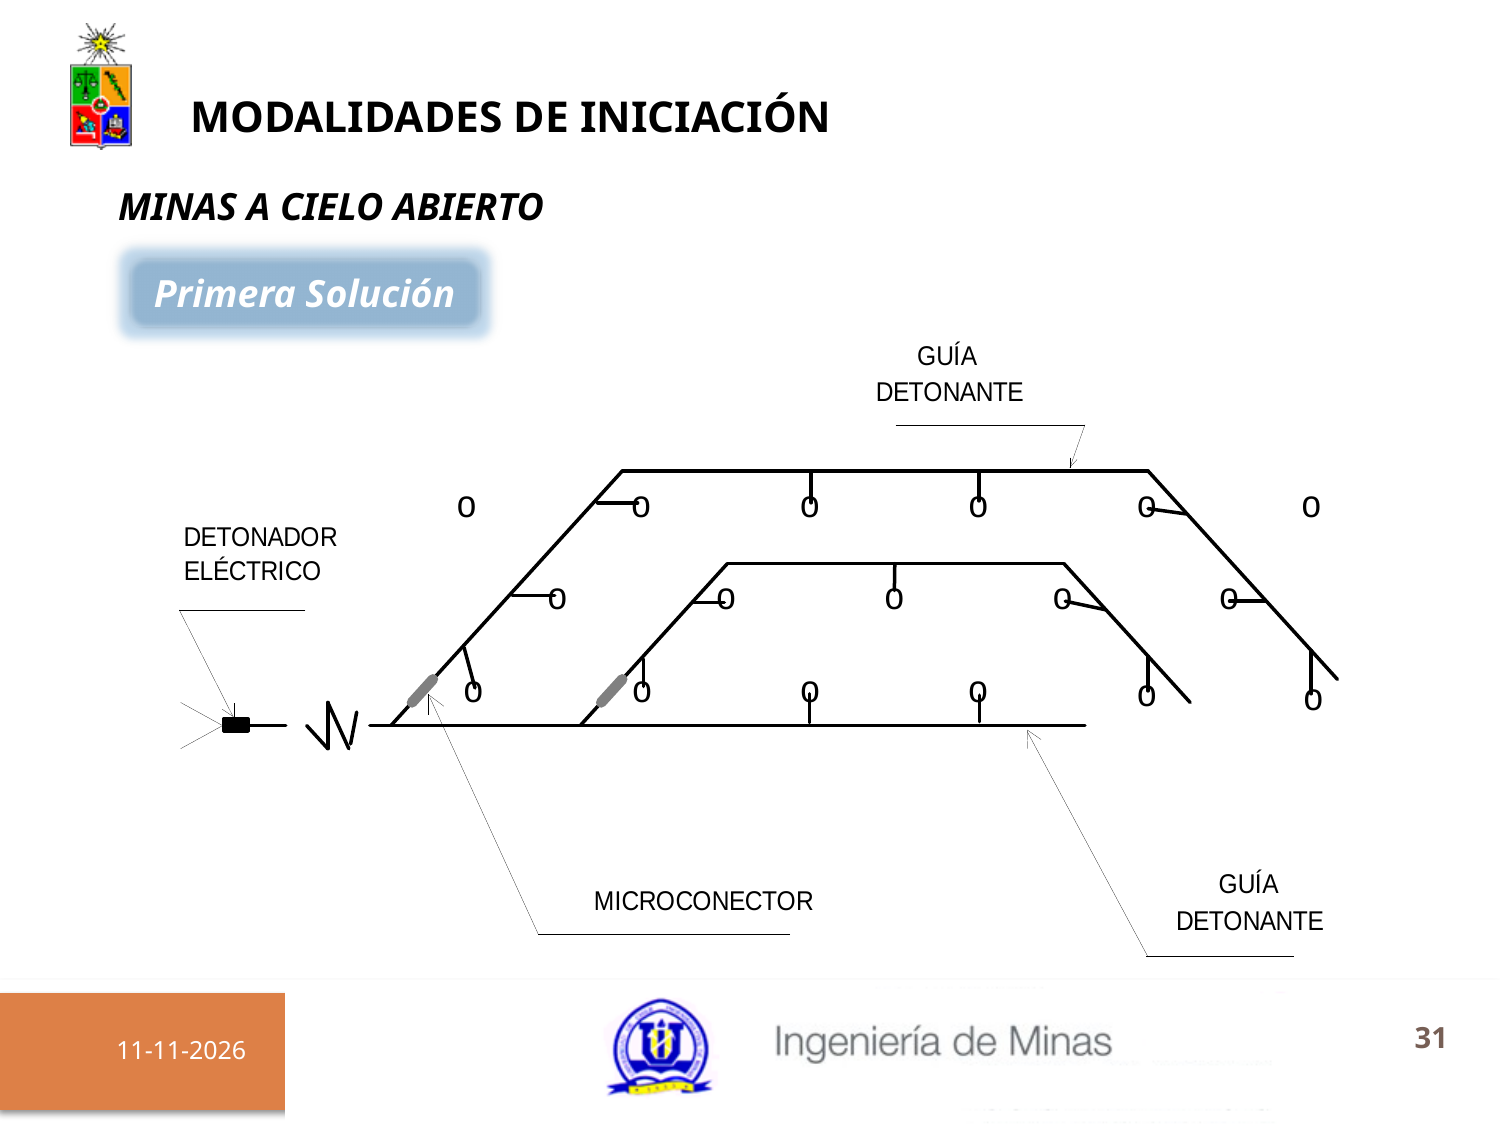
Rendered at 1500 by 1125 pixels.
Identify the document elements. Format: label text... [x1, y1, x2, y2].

picture [285, 980, 1500, 1125]
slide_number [12, 995, 279, 1108]
text_box Minas a cielo abierto [103, 175, 560, 236]
text_box Modalidades de iniciación [175, 81, 1266, 148]
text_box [175, 339, 1426, 962]
picture [69, 23, 132, 151]
text_box Primera Solución [135, 264, 475, 322]
